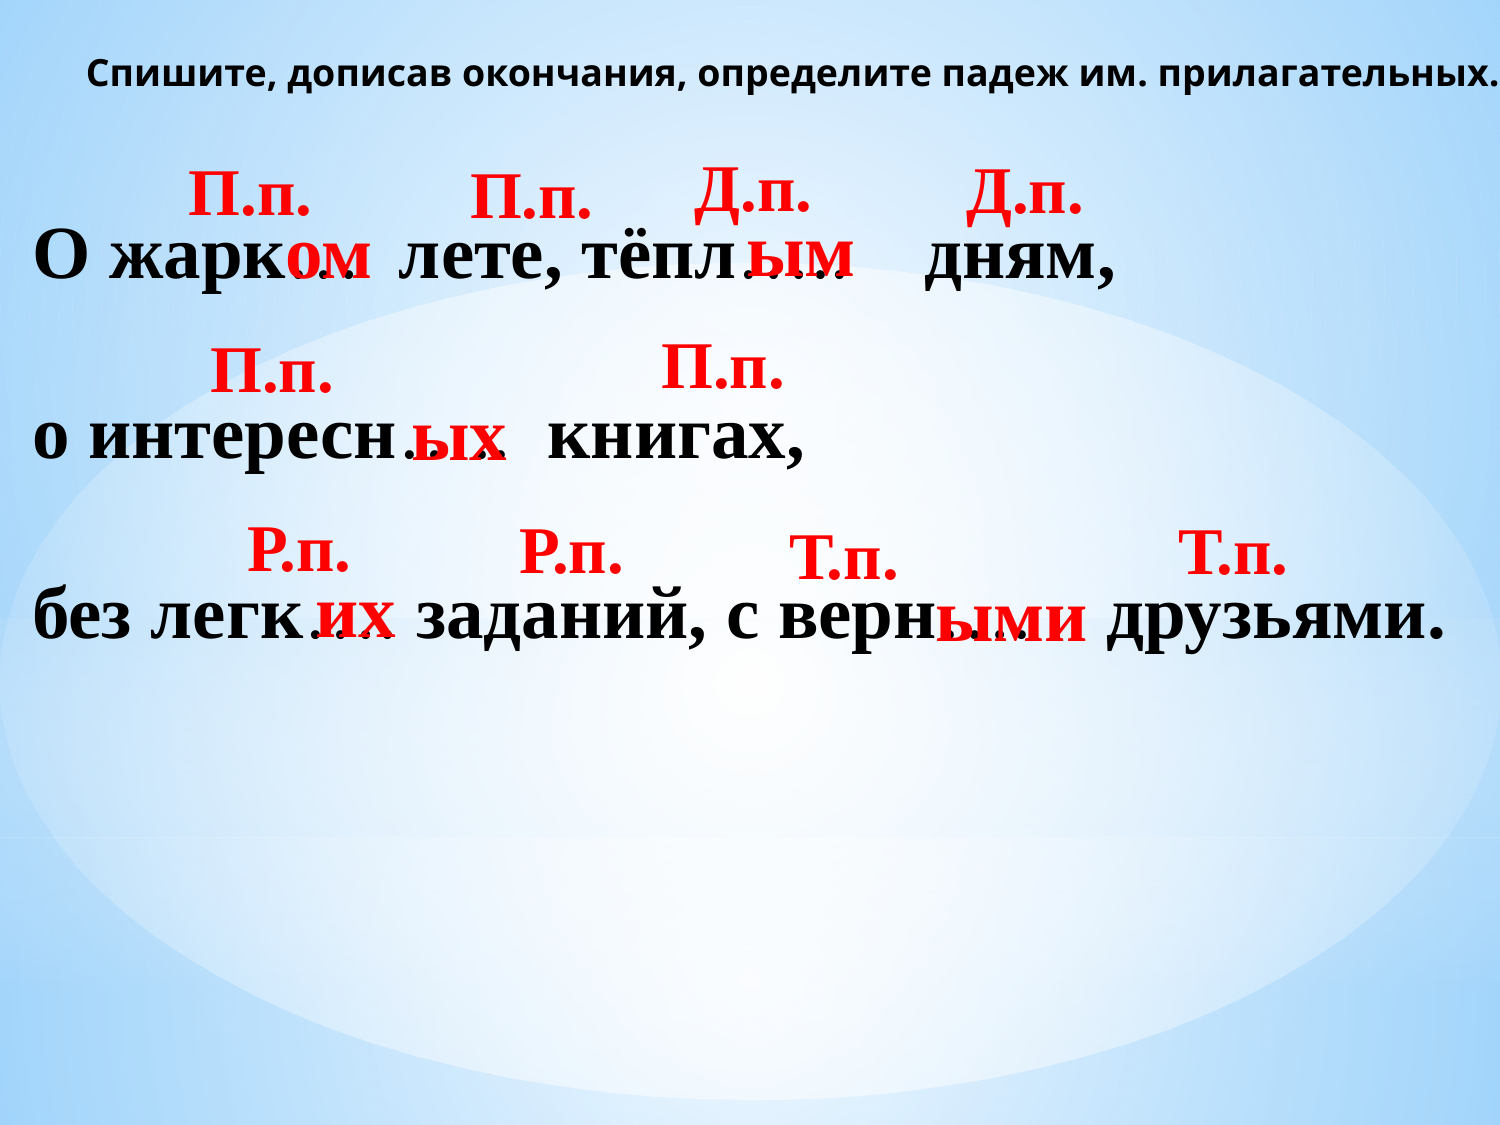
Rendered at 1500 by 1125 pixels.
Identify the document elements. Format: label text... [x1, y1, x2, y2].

text_box Т.п. [774, 505, 914, 600]
text_box их [300, 555, 411, 660]
text_box П.п. [455, 144, 610, 240]
text_box ым [731, 194, 871, 300]
text_box Д.п. [951, 139, 1100, 235]
text_box П.п. [195, 318, 350, 414]
text_box Д.п. [679, 137, 828, 233]
text_box П.п. [646, 314, 801, 410]
text_box ыми [920, 558, 1104, 664]
text_box Р.п. [504, 499, 640, 594]
text_box Т.п. [1164, 500, 1304, 595]
text_box П.п. [174, 141, 328, 237]
text_box ых [396, 378, 523, 483]
text_box О жарк… лете, тёпл….. дням, о интересн….. книгах, без легк…. заданий, с верн…. друзьями. [17, 196, 1485, 661]
text_box ом [270, 196, 388, 302]
text_box Спишите, дописав окончания, определите падеж им. прилагательных. [71, 41, 1500, 101]
text_box Р.п. [232, 497, 367, 593]
